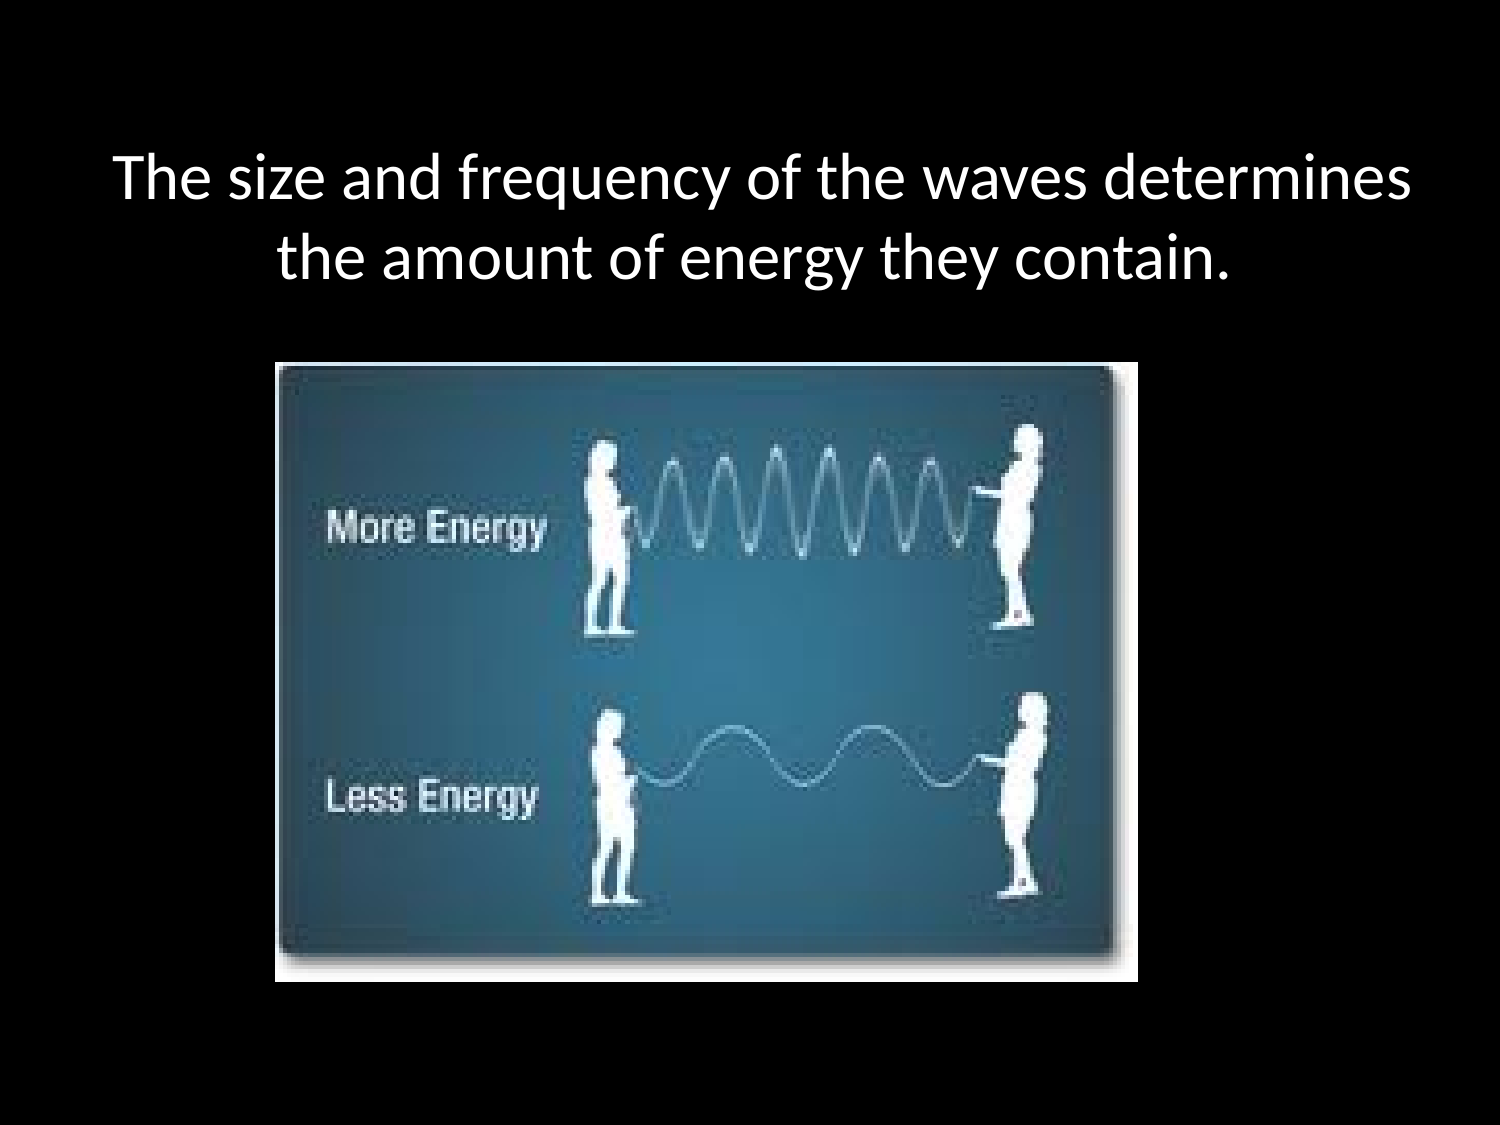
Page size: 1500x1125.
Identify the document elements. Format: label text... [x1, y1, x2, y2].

picture [274, 362, 1138, 982]
list The size and frequency of the waves determines the amount of energy they contain. [87, 125, 1438, 868]
